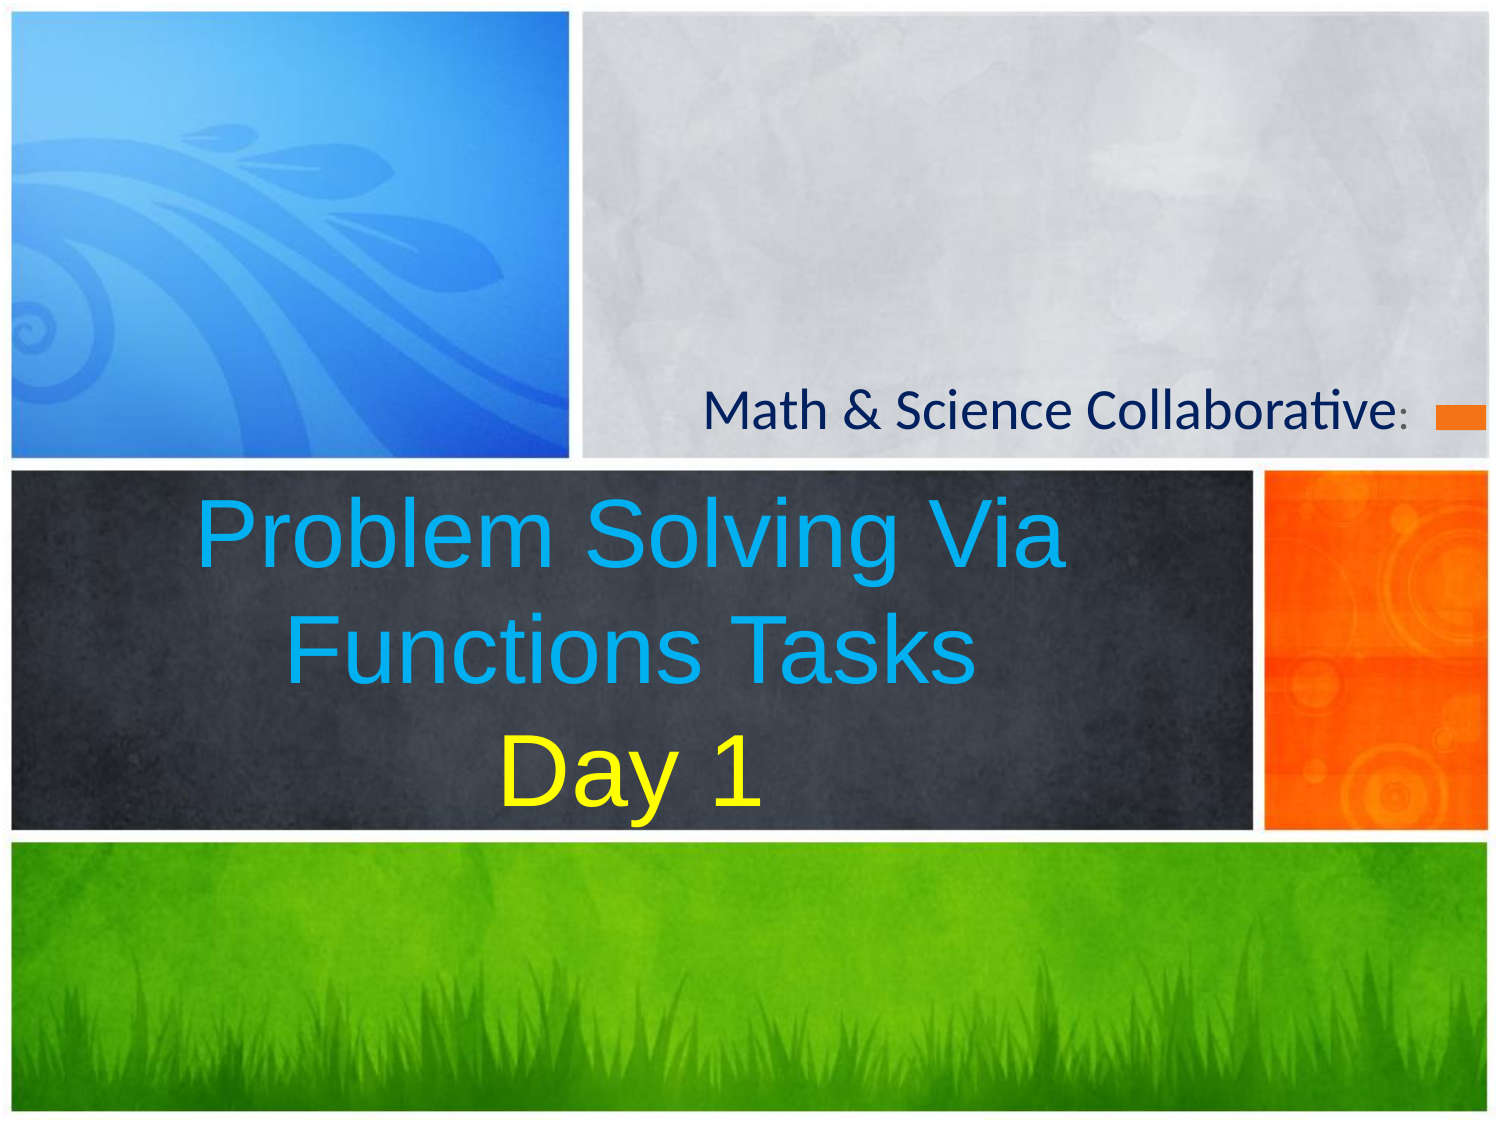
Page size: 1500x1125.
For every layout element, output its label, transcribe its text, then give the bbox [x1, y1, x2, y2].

picture [3, 3, 1498, 1120]
list Math & Science Collaborative: [612, 215, 1425, 449]
title Problem Solving Via Functions Tasks Day 1 [37, 462, 1225, 838]
